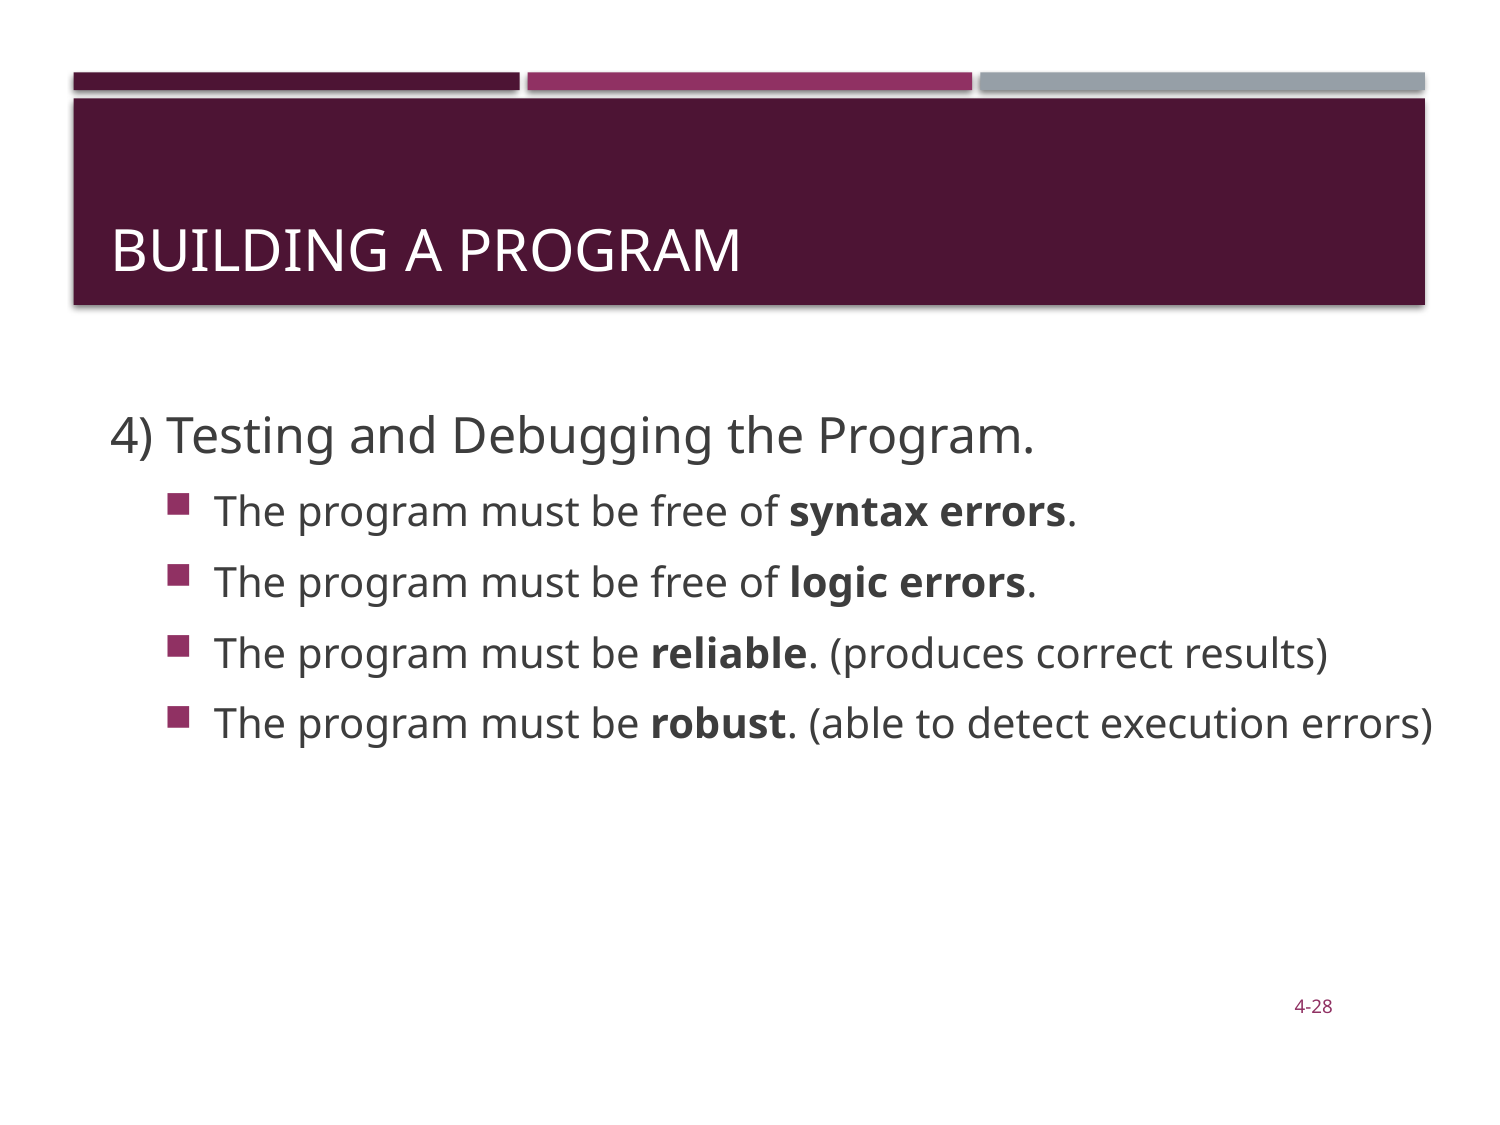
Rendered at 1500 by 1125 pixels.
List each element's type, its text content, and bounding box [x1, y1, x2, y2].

list 4) Testing and Debugging the Program. The program must be free of syntax errors. The program must be free of logic errors. The program must be reliable. (produces correct results) The program must be robust. (able to detect execution errors) [95, 348, 1454, 803]
slide_number 4-28 [1279, 977, 1406, 1037]
title Building a Program [95, 112, 1406, 291]
